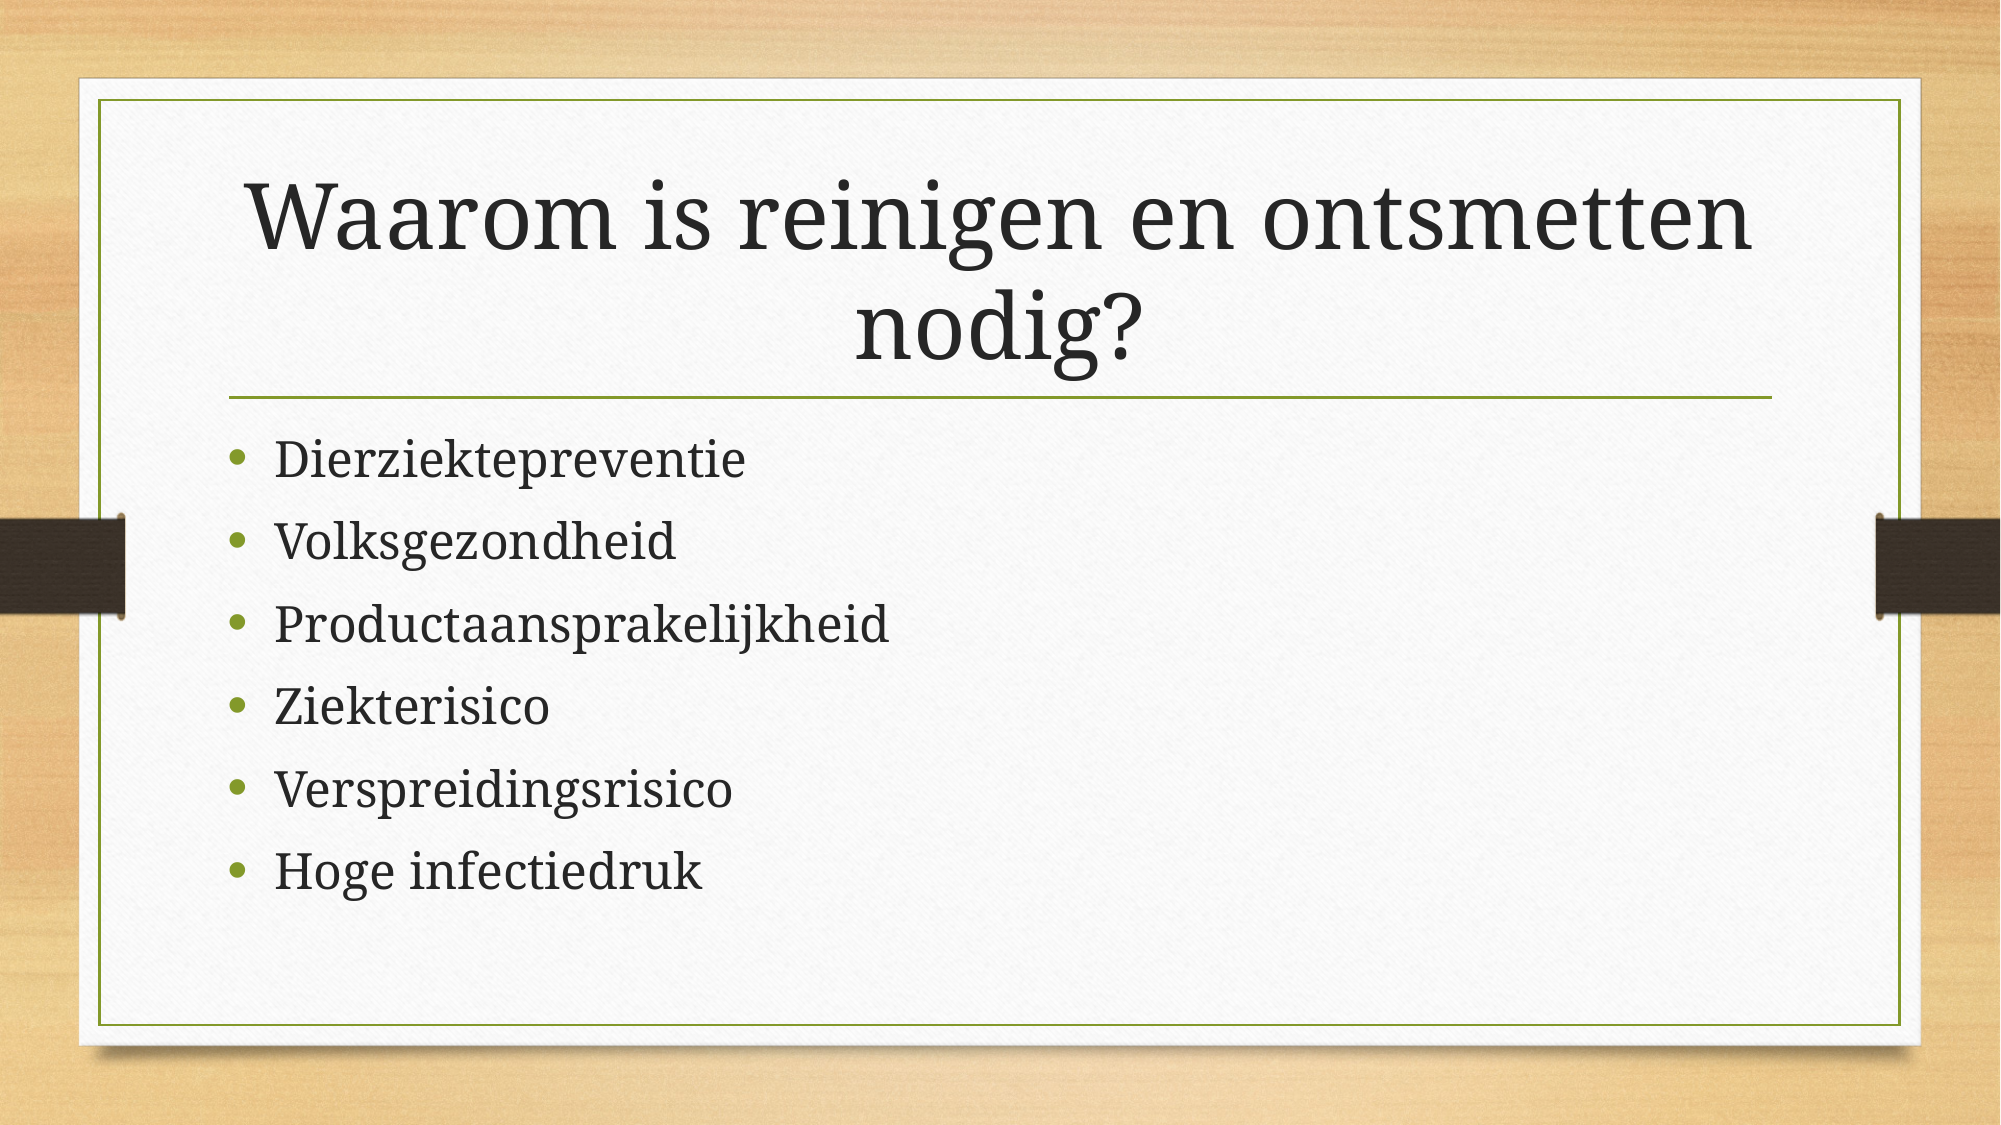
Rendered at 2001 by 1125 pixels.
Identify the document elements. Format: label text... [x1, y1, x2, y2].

list Dierziektepreventie Volksgezondheid Productaansprakelijkheid Ziekterisico Verspreidingsrisico Hoge infectiedruk [212, 419, 1788, 964]
picture [0, 0, 2001, 1125]
title Waarom is reinigen en ontsmetten nodig? [212, 161, 1788, 375]
